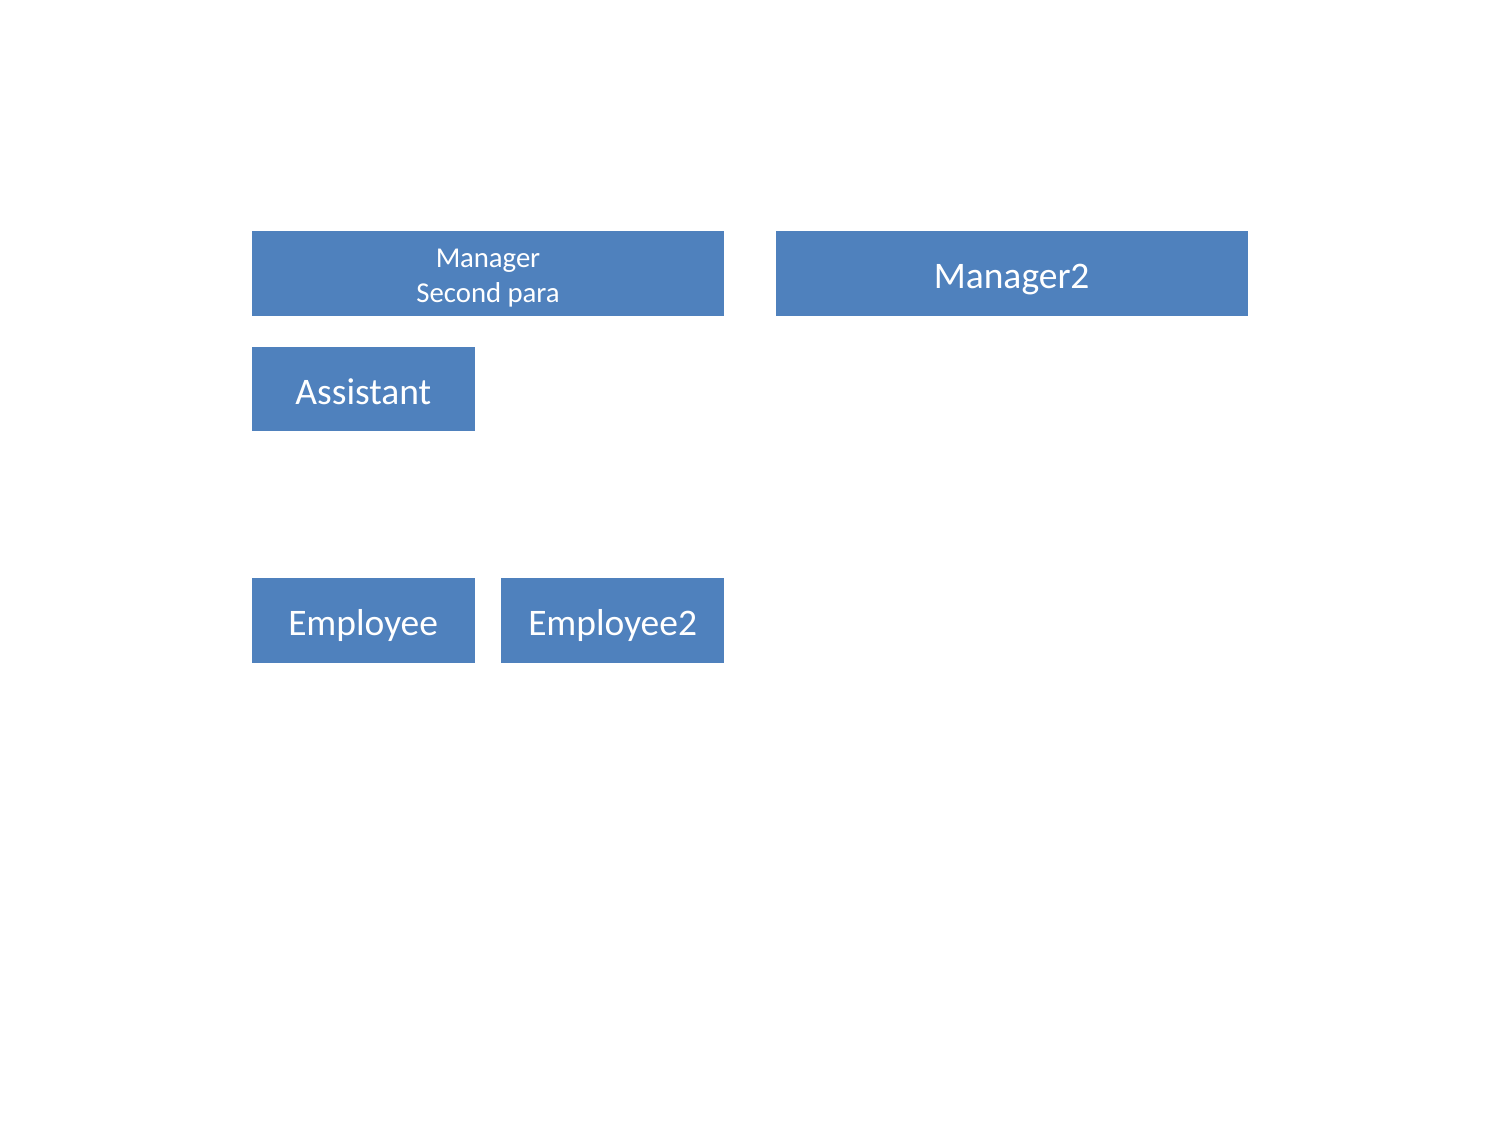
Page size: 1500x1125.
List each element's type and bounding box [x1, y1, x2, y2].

text_box [249, 228, 1251, 897]
